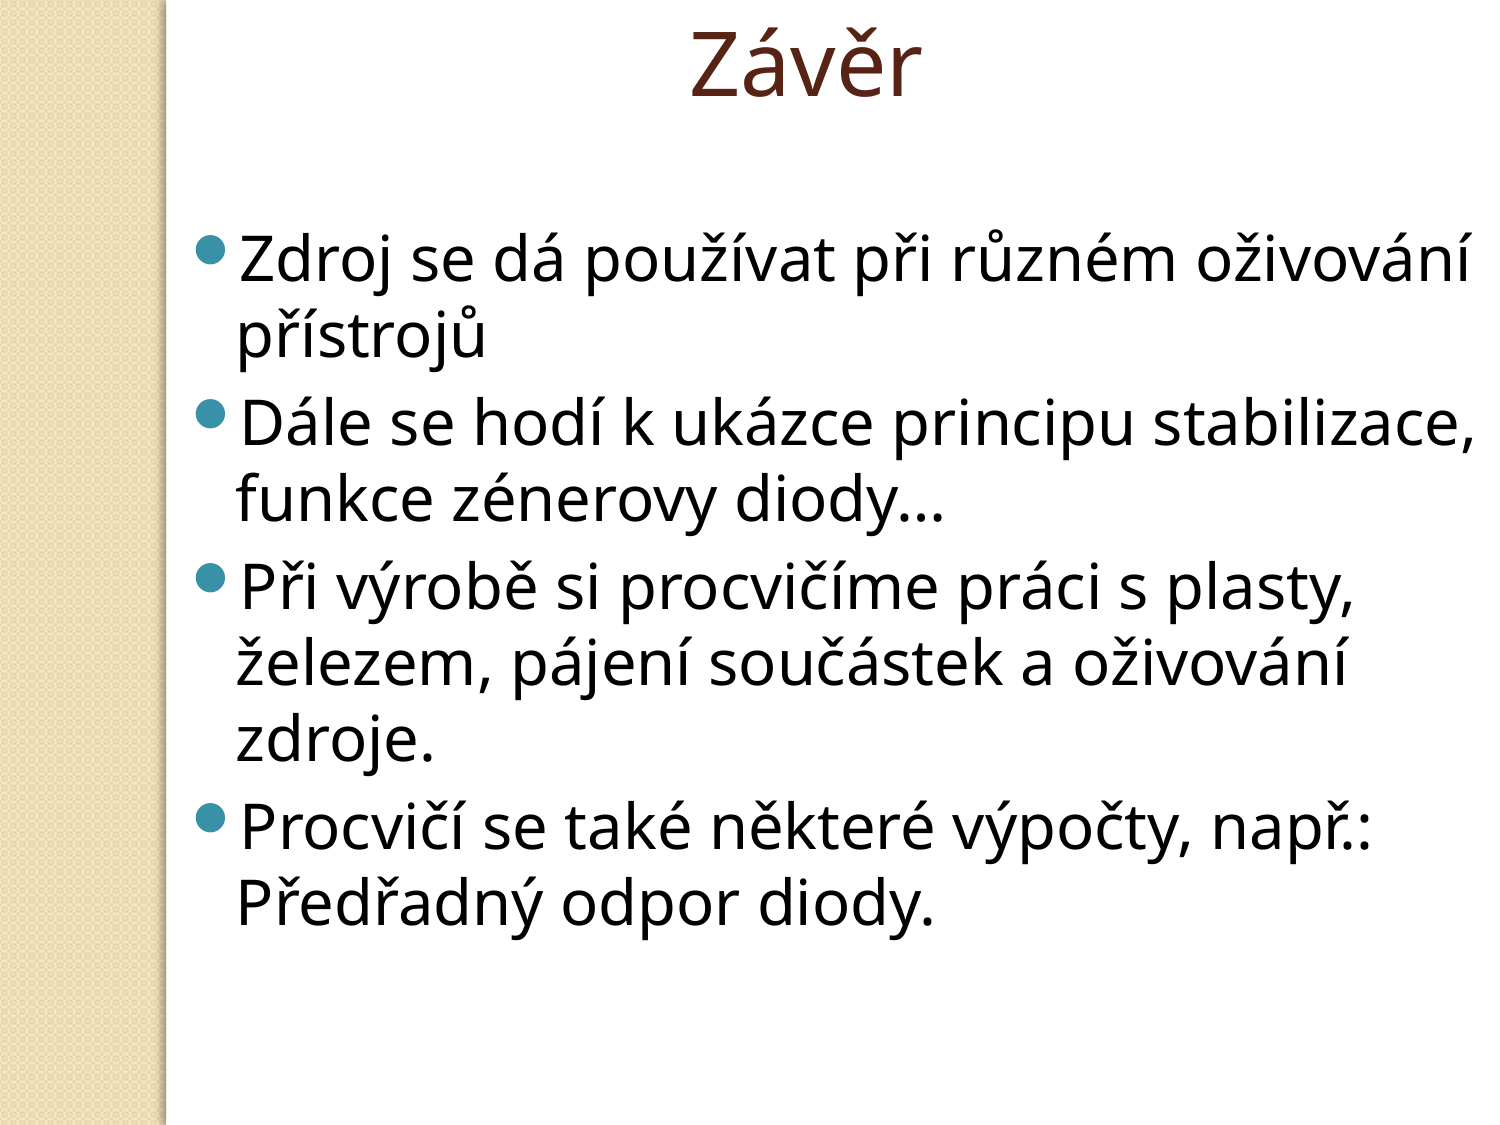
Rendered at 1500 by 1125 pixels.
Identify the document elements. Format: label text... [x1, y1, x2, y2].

text_box Závěr [199, 0, 1415, 242]
text_box Zdroj se dá používat při různém oživování přístrojů Dále se hodí k ukázce principu stabilizace, funkce zénerovy diody… Při výrobě si procvičíme práci s plasty, železem, pájení součástek a oživování zdroje. Procvičí se také některé výpočty, např.: Předřadný odpor diody. [163, 210, 1500, 950]
